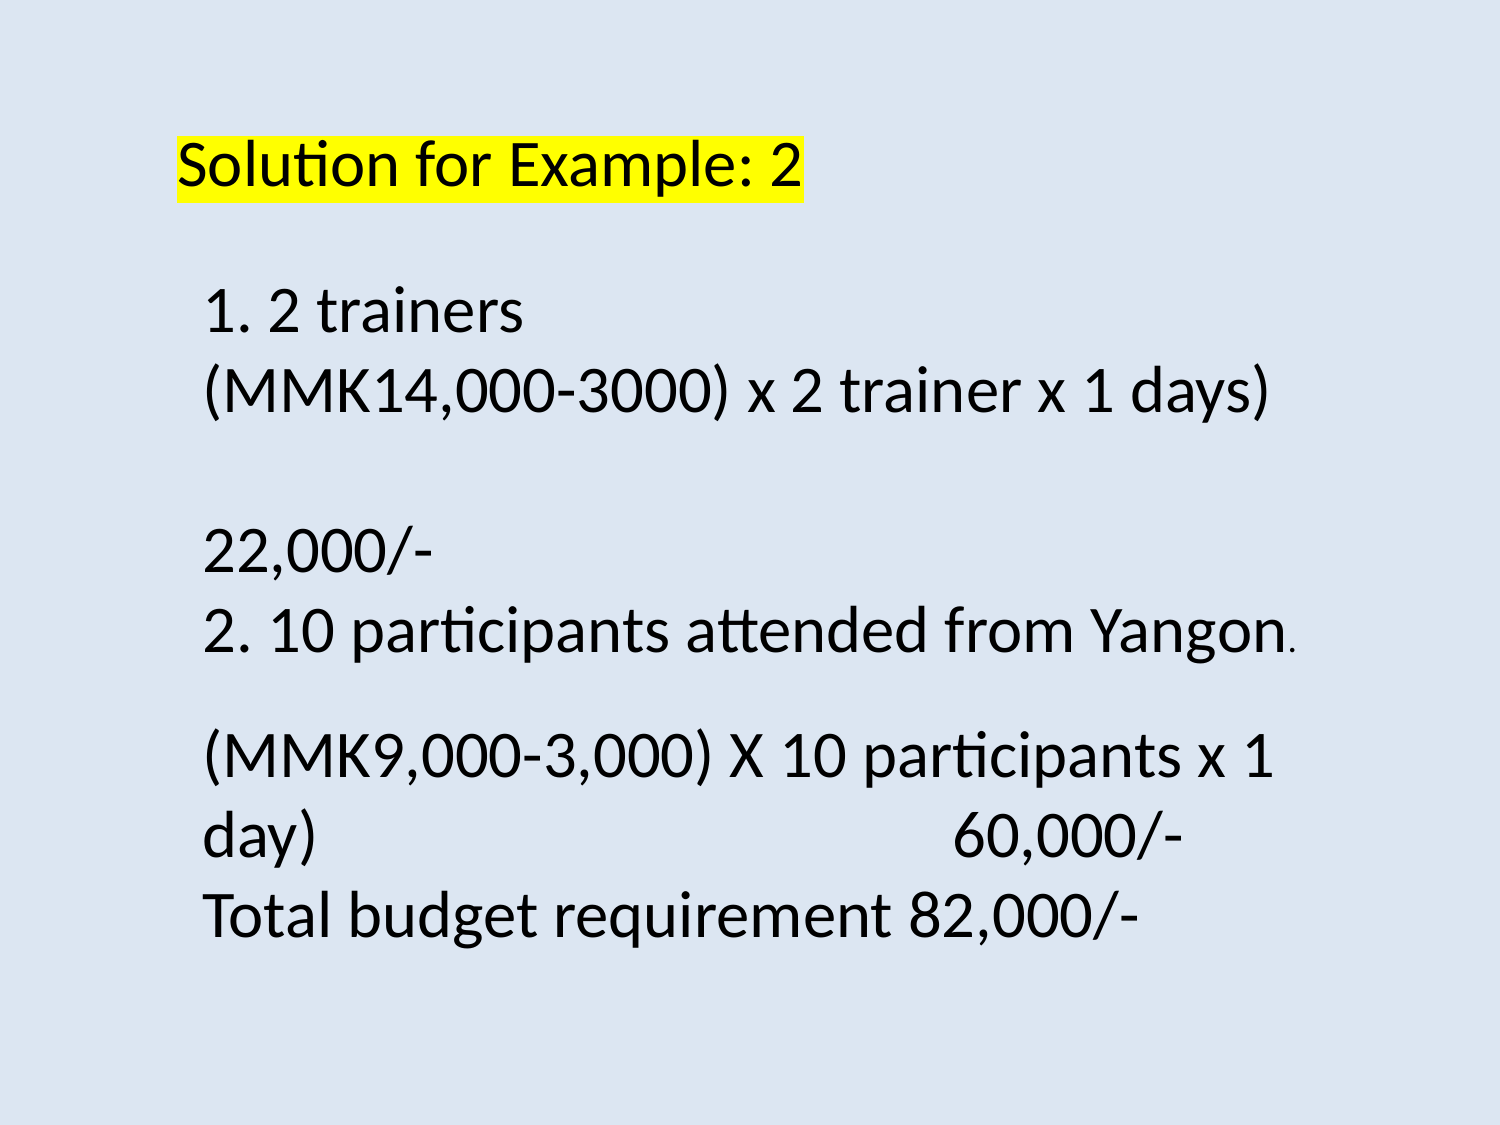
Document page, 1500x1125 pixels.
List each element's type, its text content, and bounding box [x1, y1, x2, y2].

text_box 1. 2 trainers (MMK14,000-3000) x 2 trainer x 1 days) 22,000/- 2. 10 participants attended from Yangon. (MMK9,000-3,000) X 10 participants x 1 day) 60,000/- Total budget requirement 82,000/- [112, 258, 1413, 1003]
text_box Solution for Example: 2 [87, 112, 1025, 208]
